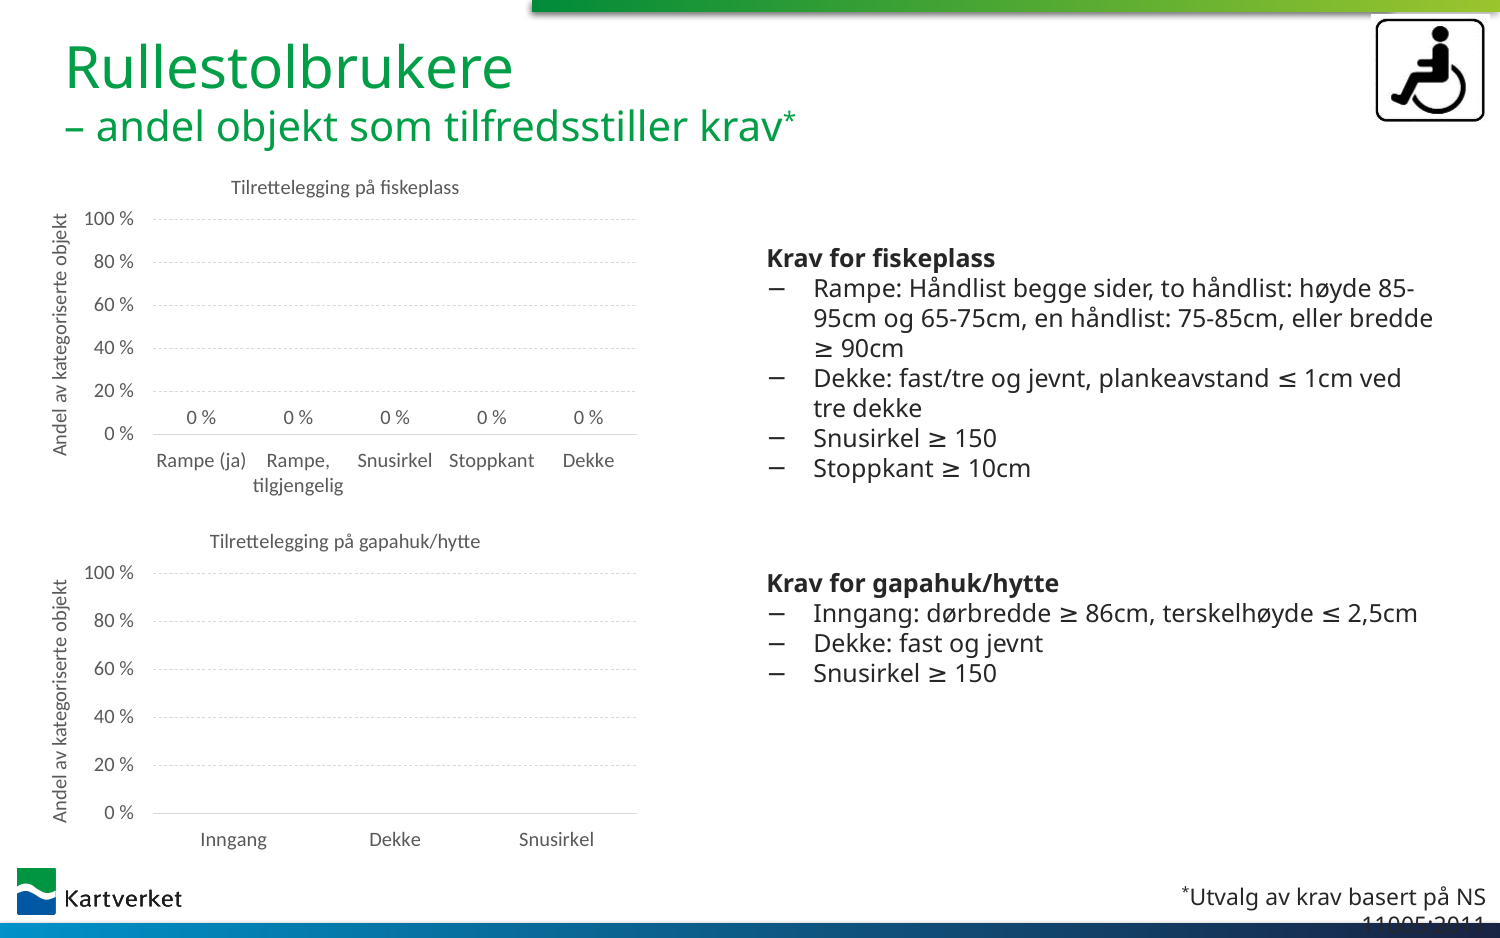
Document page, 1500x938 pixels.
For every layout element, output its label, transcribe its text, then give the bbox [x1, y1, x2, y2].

text_box Krav for gapahuk/hytte Inngang: dørbredde ≥ 86cm, terskelhøyde ≤ 2,5cm Dekke: fast og jevnt Snusirkel ≥ 150 [751, 560, 1452, 695]
text_box *Utvalg av krav basert på NS 11005:2011 [1068, 873, 1500, 938]
text_box Krav for fiskeplass Rampe: Håndlist begge sider, to håndlist: høyde 85-95cm og 65-75cm, en håndlist: 75-85cm, eller bredde ≥ 90cm Dekke: fast/tre og jevnt, plankeavstand ≤ 1cm ved tre dekke Snusirkel ≥ 150 Stoppkant ≥ 10cm [751, 235, 1452, 490]
picture [1371, 13, 1491, 127]
picture [41, 520, 650, 859]
text_box Rullestolbrukere – andel objekt som tilfredsstiller krav* [49, 29, 1431, 158]
picture [41, 166, 650, 505]
